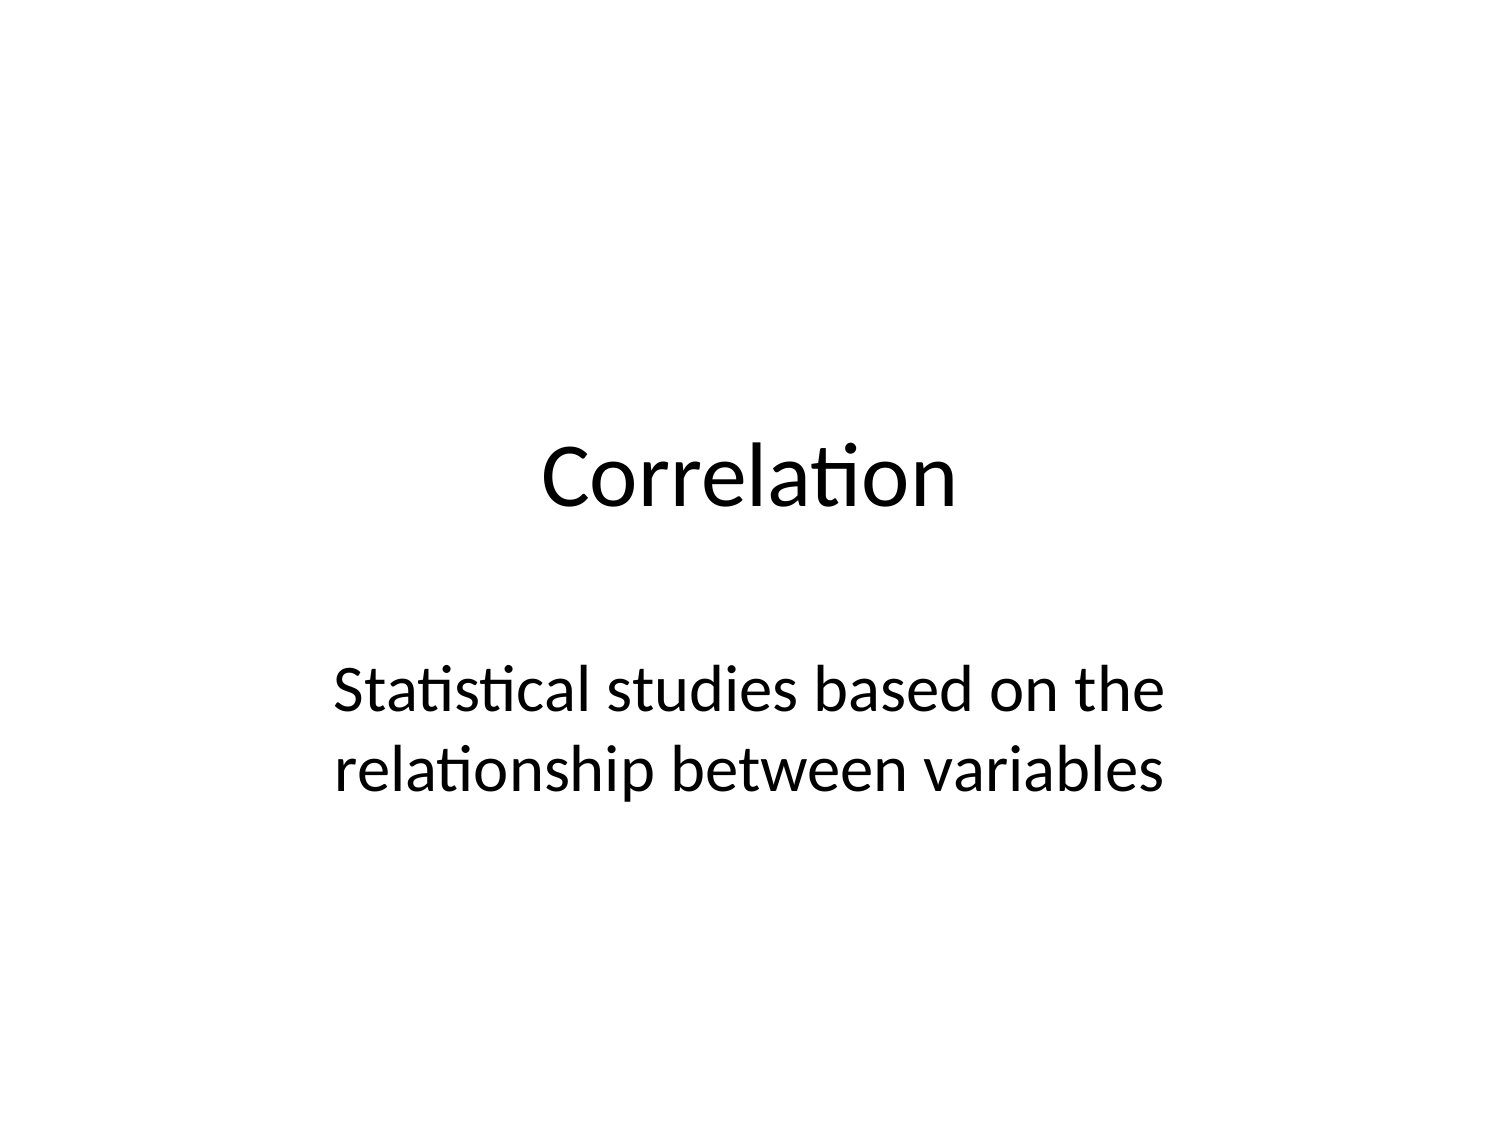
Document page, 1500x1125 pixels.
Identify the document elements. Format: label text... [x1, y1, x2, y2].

title Correlation [112, 349, 1388, 591]
subtitle Statistical studies based on the relationship between variables [225, 637, 1275, 925]
